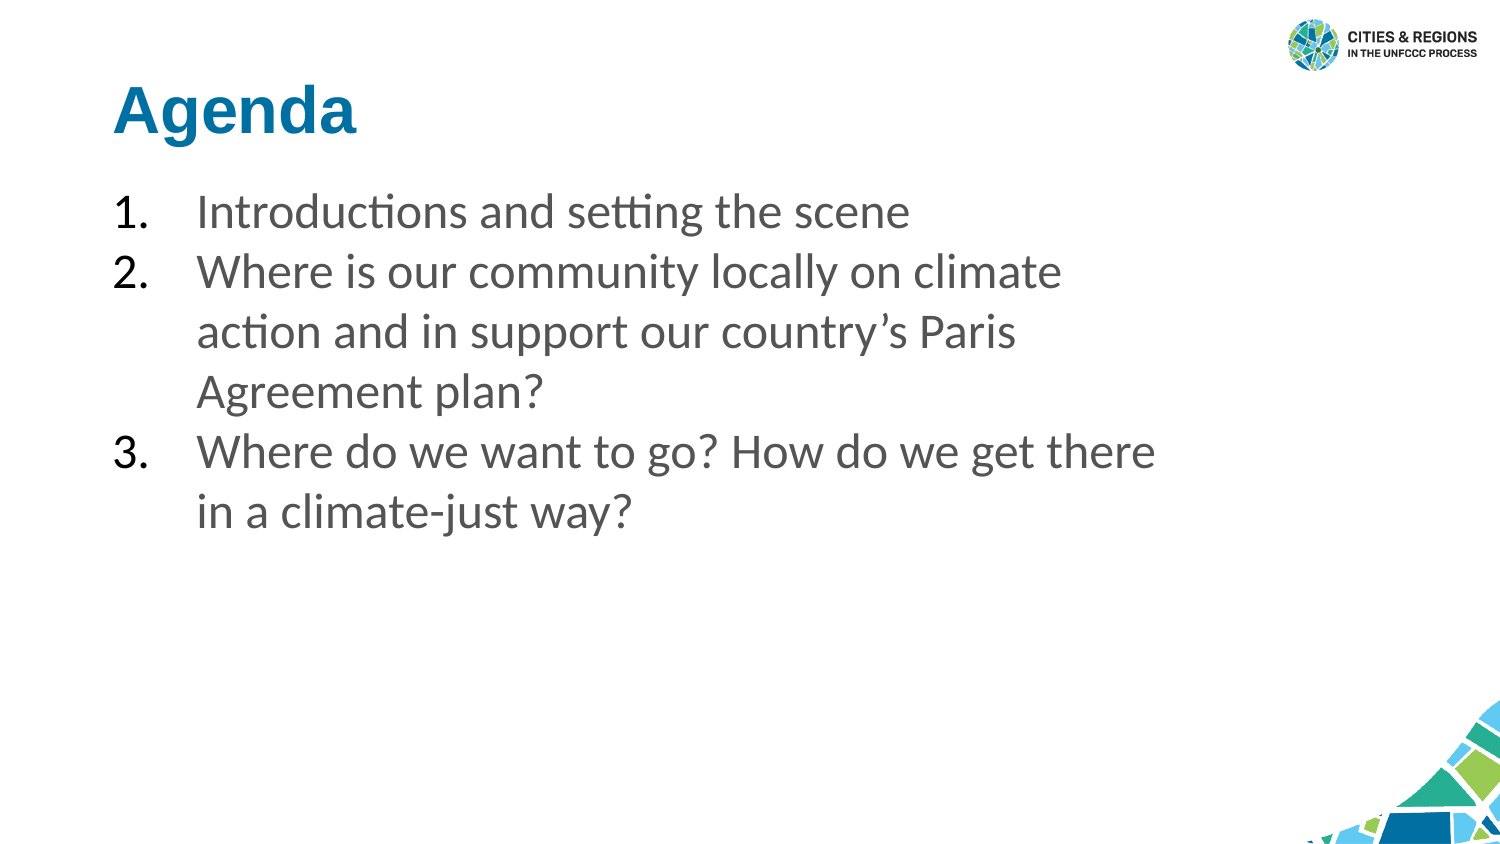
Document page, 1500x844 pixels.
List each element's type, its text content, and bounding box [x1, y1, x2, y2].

text_box Introductions and setting the scene Where is our community locally on climate action and in support our country’s Paris Agreement plan? Where do we want to go? How do we get there in a climate-just way? [97, 171, 1196, 547]
picture [1301, 693, 1500, 844]
text_box Agenda [97, 59, 1016, 154]
picture [1279, 11, 1487, 79]
